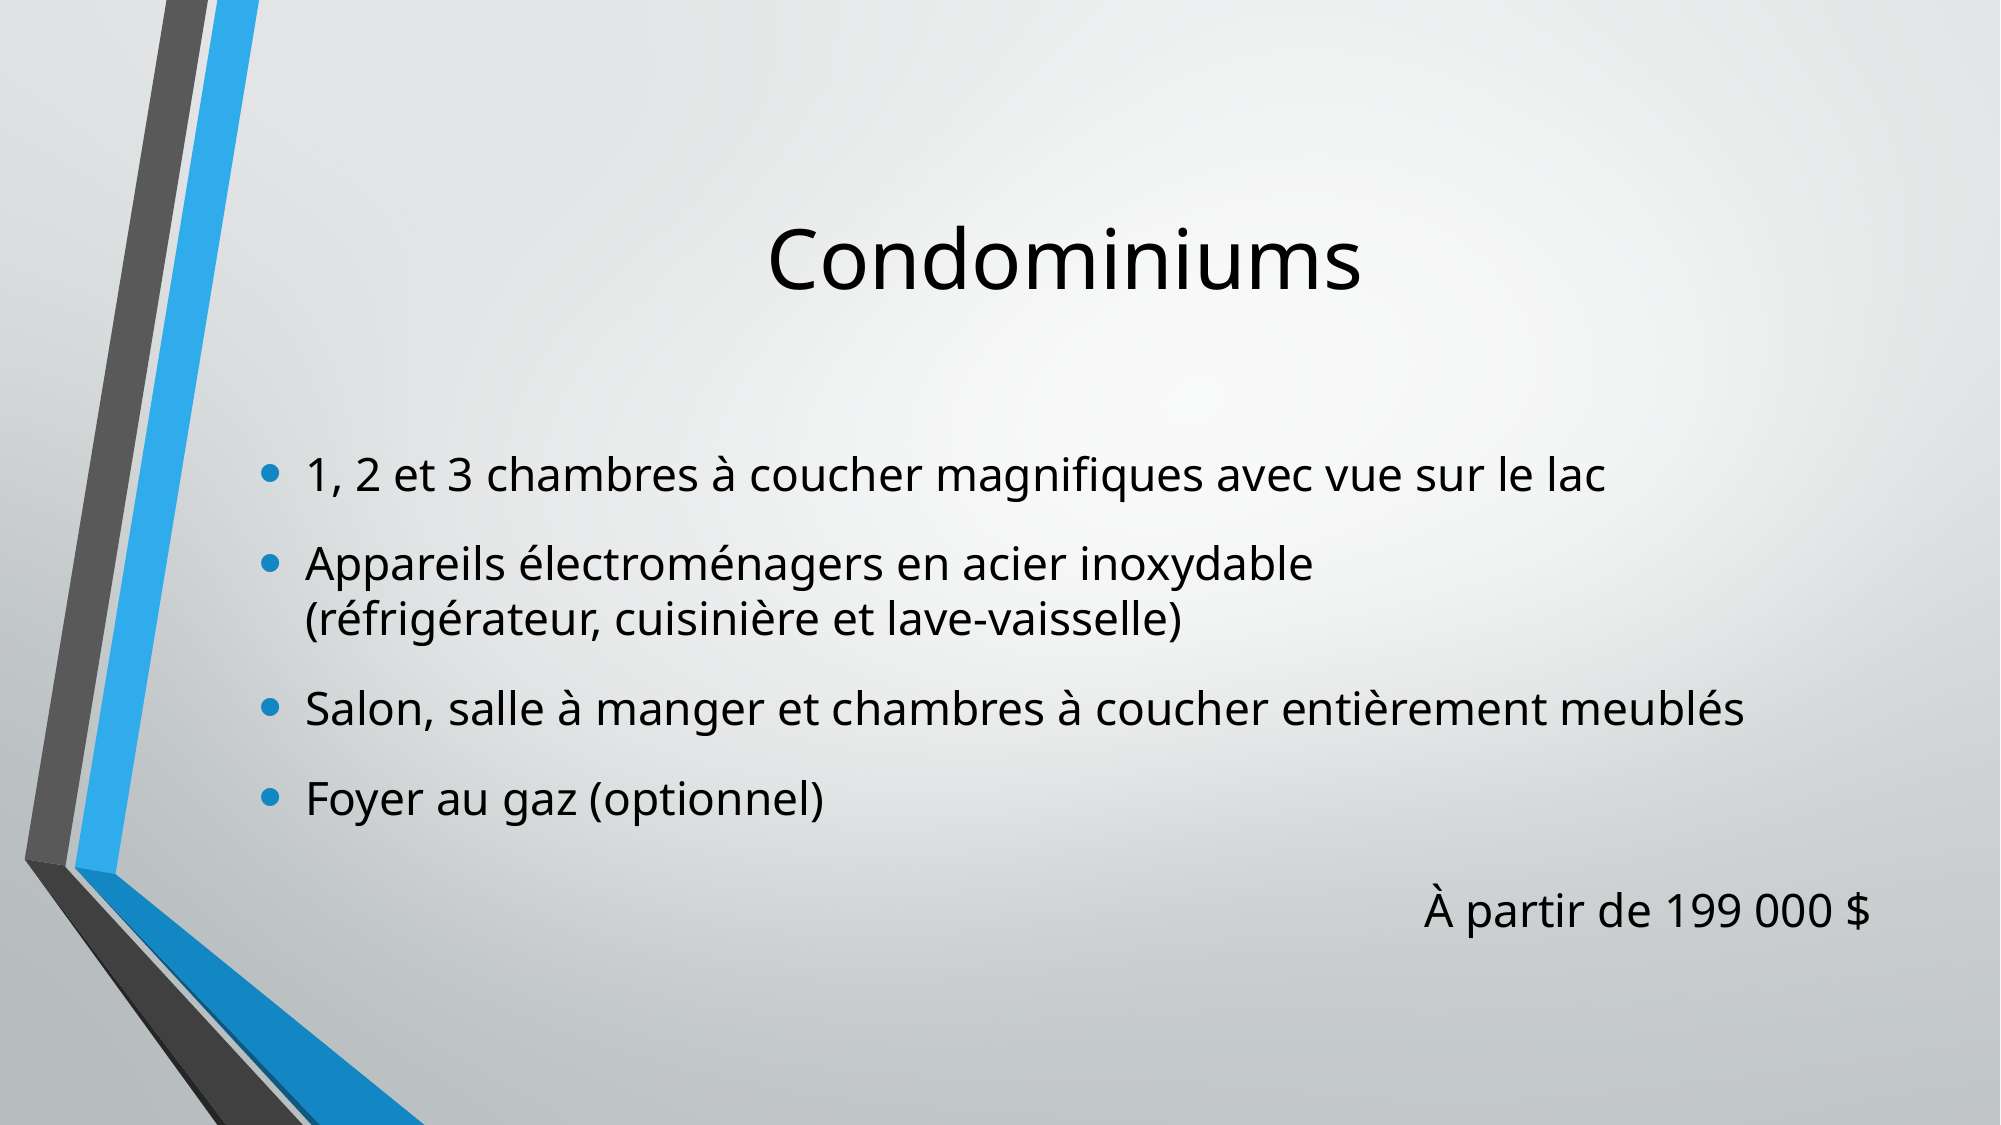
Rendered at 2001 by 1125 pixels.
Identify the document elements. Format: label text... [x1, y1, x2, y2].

title Condominiums [243, 112, 1887, 400]
list 1, 2 et 3 chambres à coucher magnifiques avec vue sur le lac Appareils électroménagers en acier inoxydable (réfrigérateur, cuisinière et lave-vaisselle) Salon, salle à manger et chambres à coucher entièrement meublés Foyer au gaz (optionnel) À partir de 199 000 $ [243, 437, 1887, 950]
